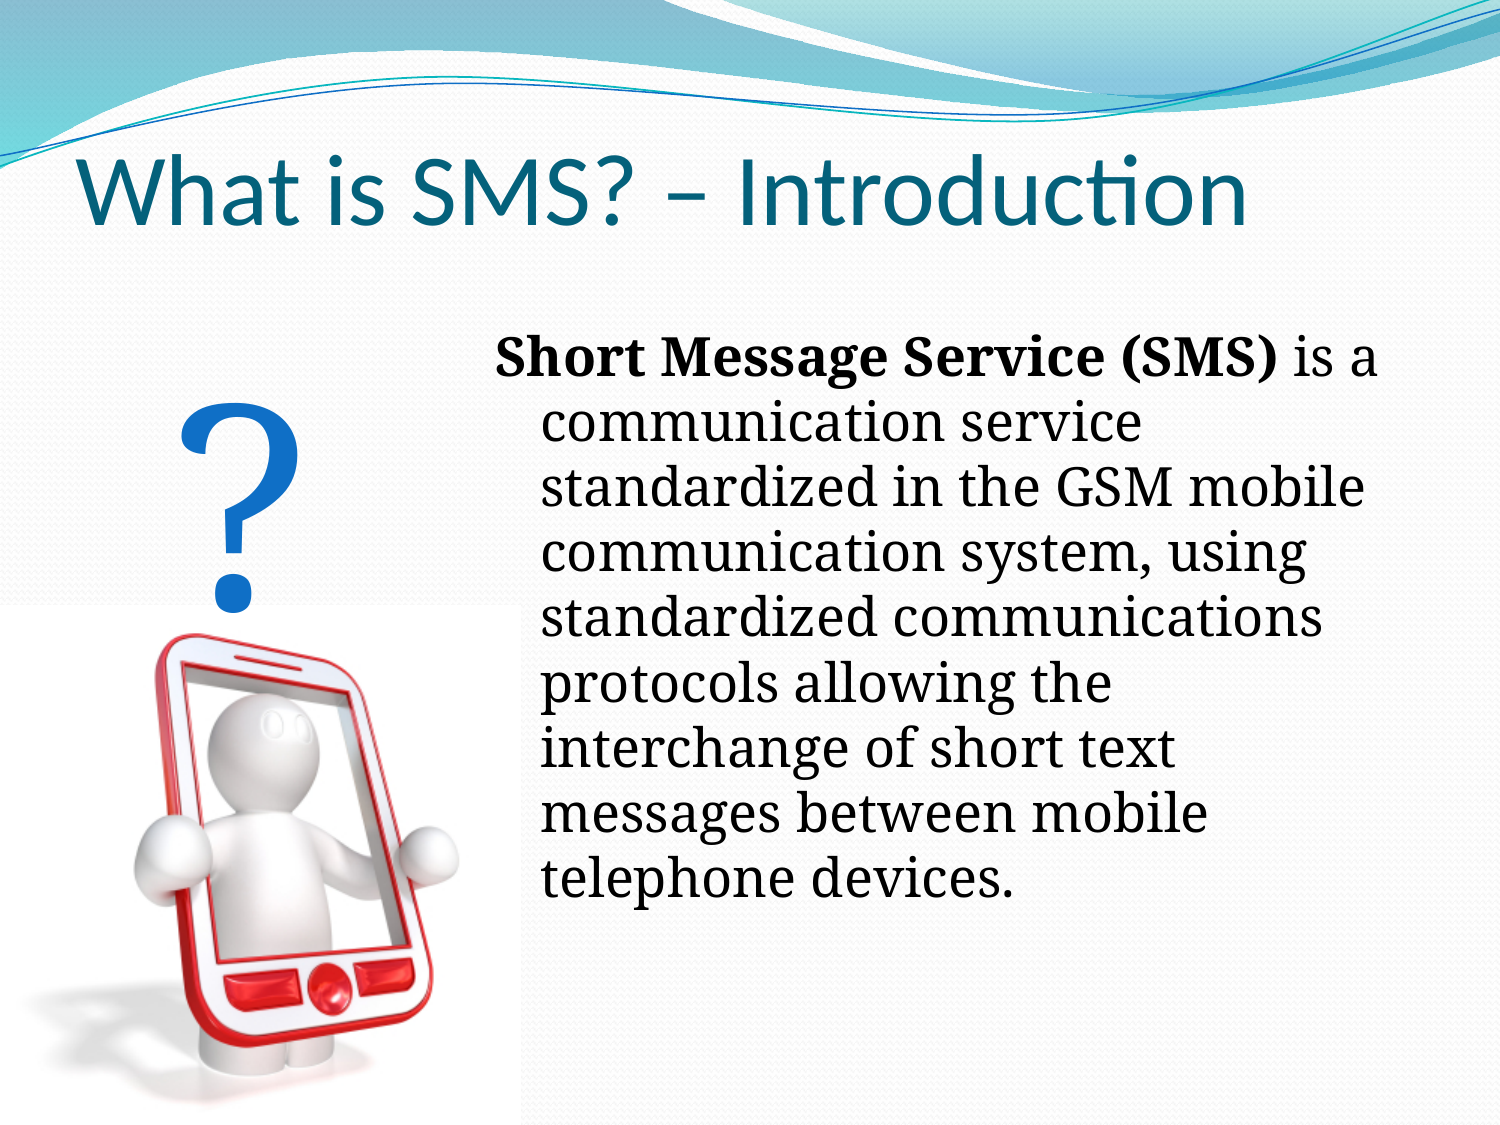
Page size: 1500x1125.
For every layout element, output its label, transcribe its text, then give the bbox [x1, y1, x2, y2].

title What is SMS? – Introduction [75, 115, 1425, 247]
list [0, 605, 521, 1125]
text_box ? [93, 316, 387, 605]
list Short Message Service (SMS) is a communication service standardized in the GSM mobile communication system, using standardized communications protocols allowing the interchange of short text messages between mobile telephone devices. [480, 314, 1425, 1043]
